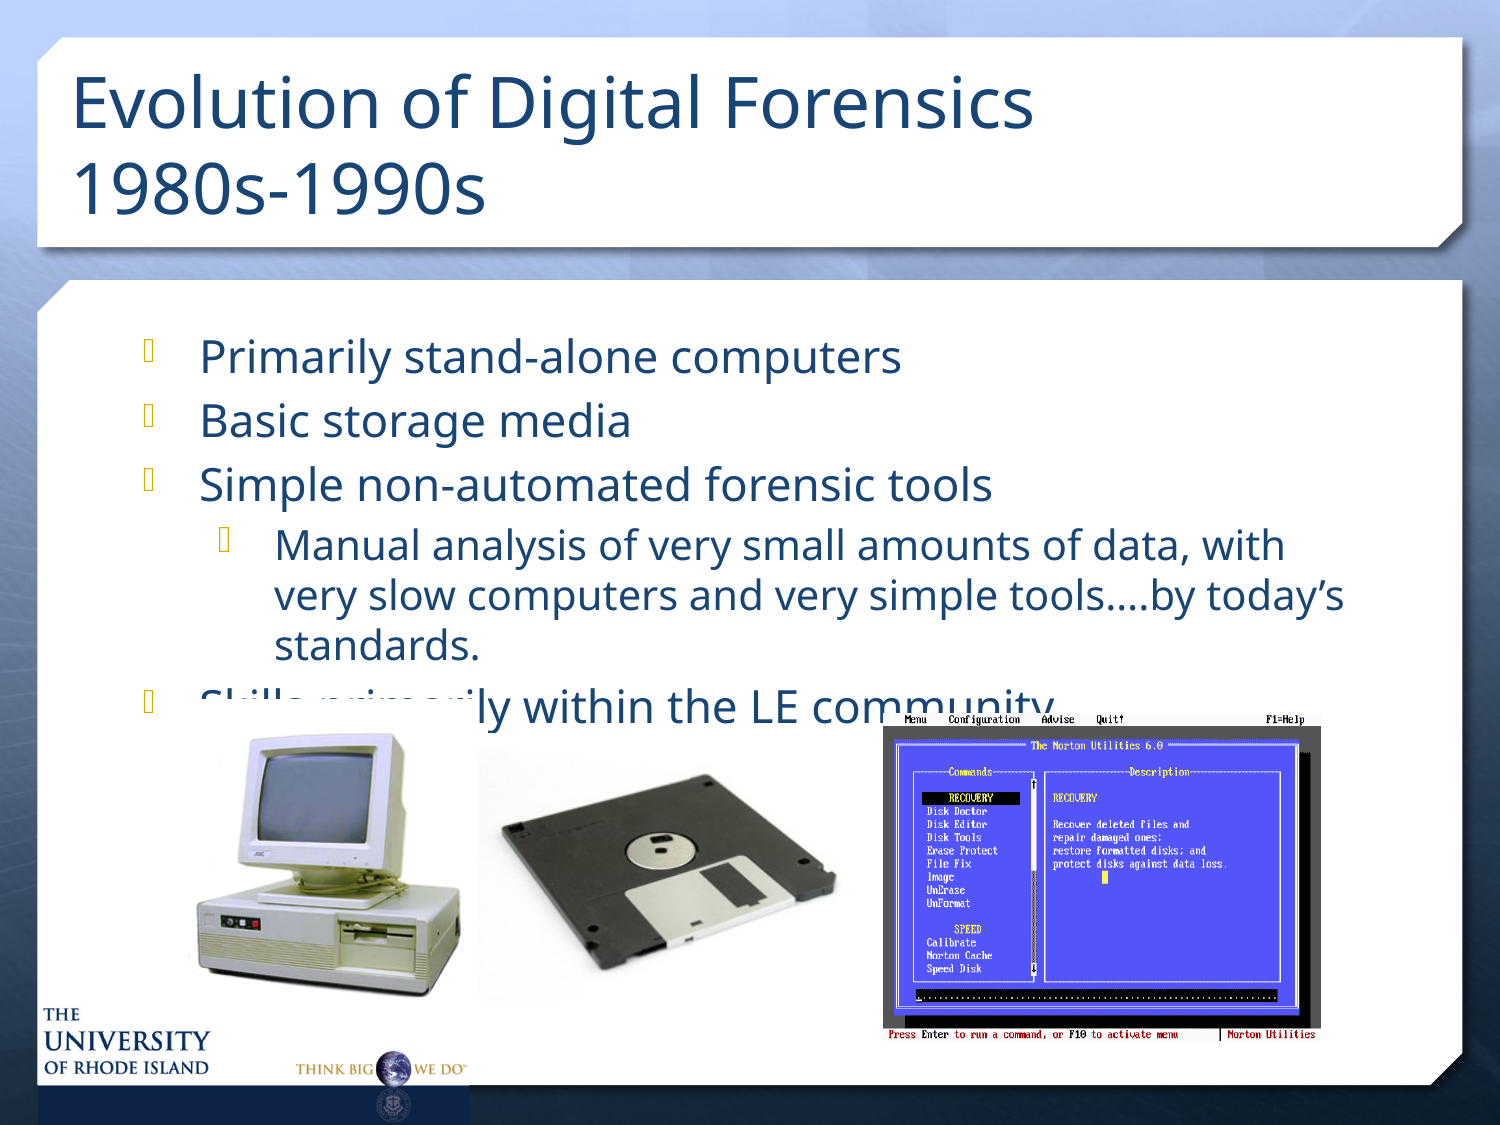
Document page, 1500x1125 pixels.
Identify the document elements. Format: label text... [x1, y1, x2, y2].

picture [882, 712, 1321, 1042]
picture [38, 698, 877, 1125]
list Primarily stand-alone computers Basic storage media Simple non-automated forensic tools Manual analysis of very small amounts of data, with very slow computers and very simple tools….by today’s standards. Skills primarily within the LE community [127, 319, 1372, 978]
title Evolution of Digital Forensics 1980s-1990s [55, 48, 1450, 236]
